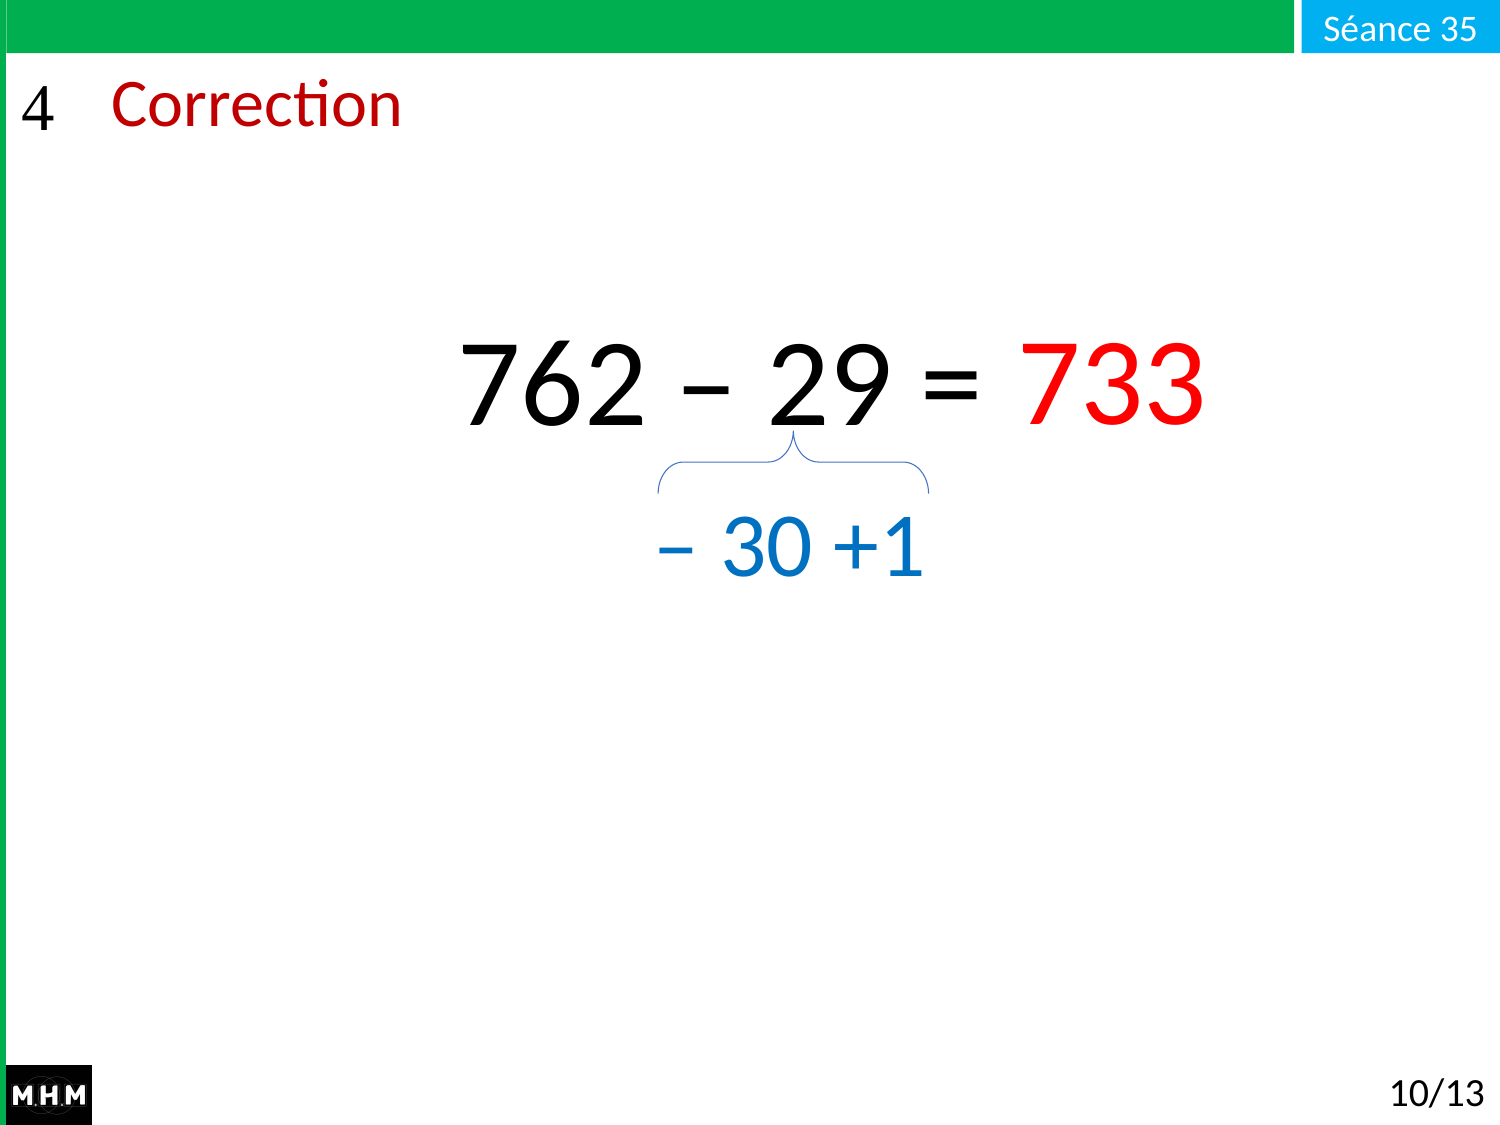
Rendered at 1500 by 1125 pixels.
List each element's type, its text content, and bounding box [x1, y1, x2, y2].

list 10/13 [1373, 1064, 1500, 1125]
picture [6, 1065, 92, 1125]
text_box 762 – 29 = [442, 292, 1243, 458]
text_box 733 [982, 291, 1243, 457]
title Correction [96, 60, 1391, 150]
text_box [657, 430, 930, 494]
text_box – 30 +1 [638, 476, 1439, 602]
